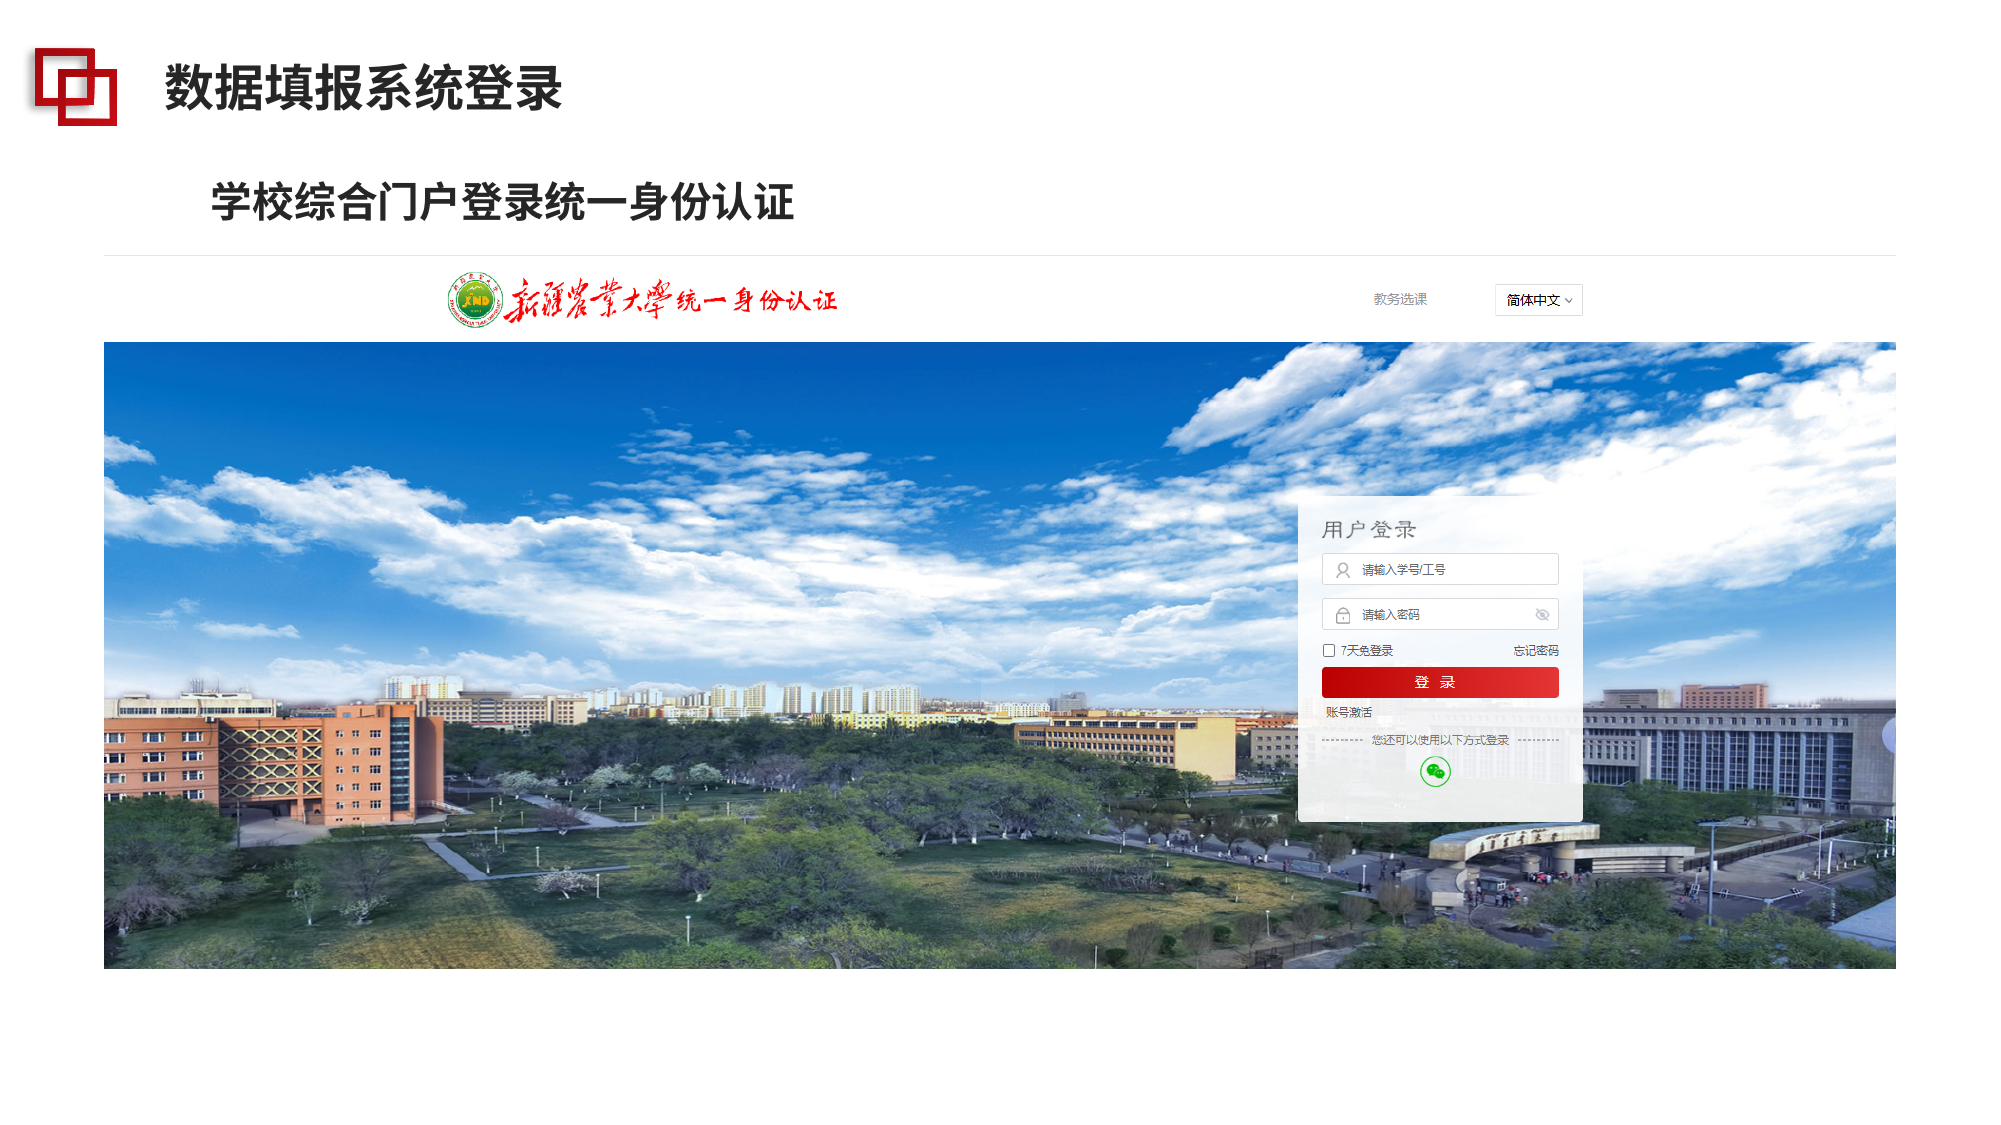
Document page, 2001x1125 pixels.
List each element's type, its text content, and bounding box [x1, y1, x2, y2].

text_box 数据填报系统登录 学校综合门户登录统一身份认证 [149, 48, 857, 153]
picture [104, 252, 1896, 969]
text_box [34, 48, 118, 127]
